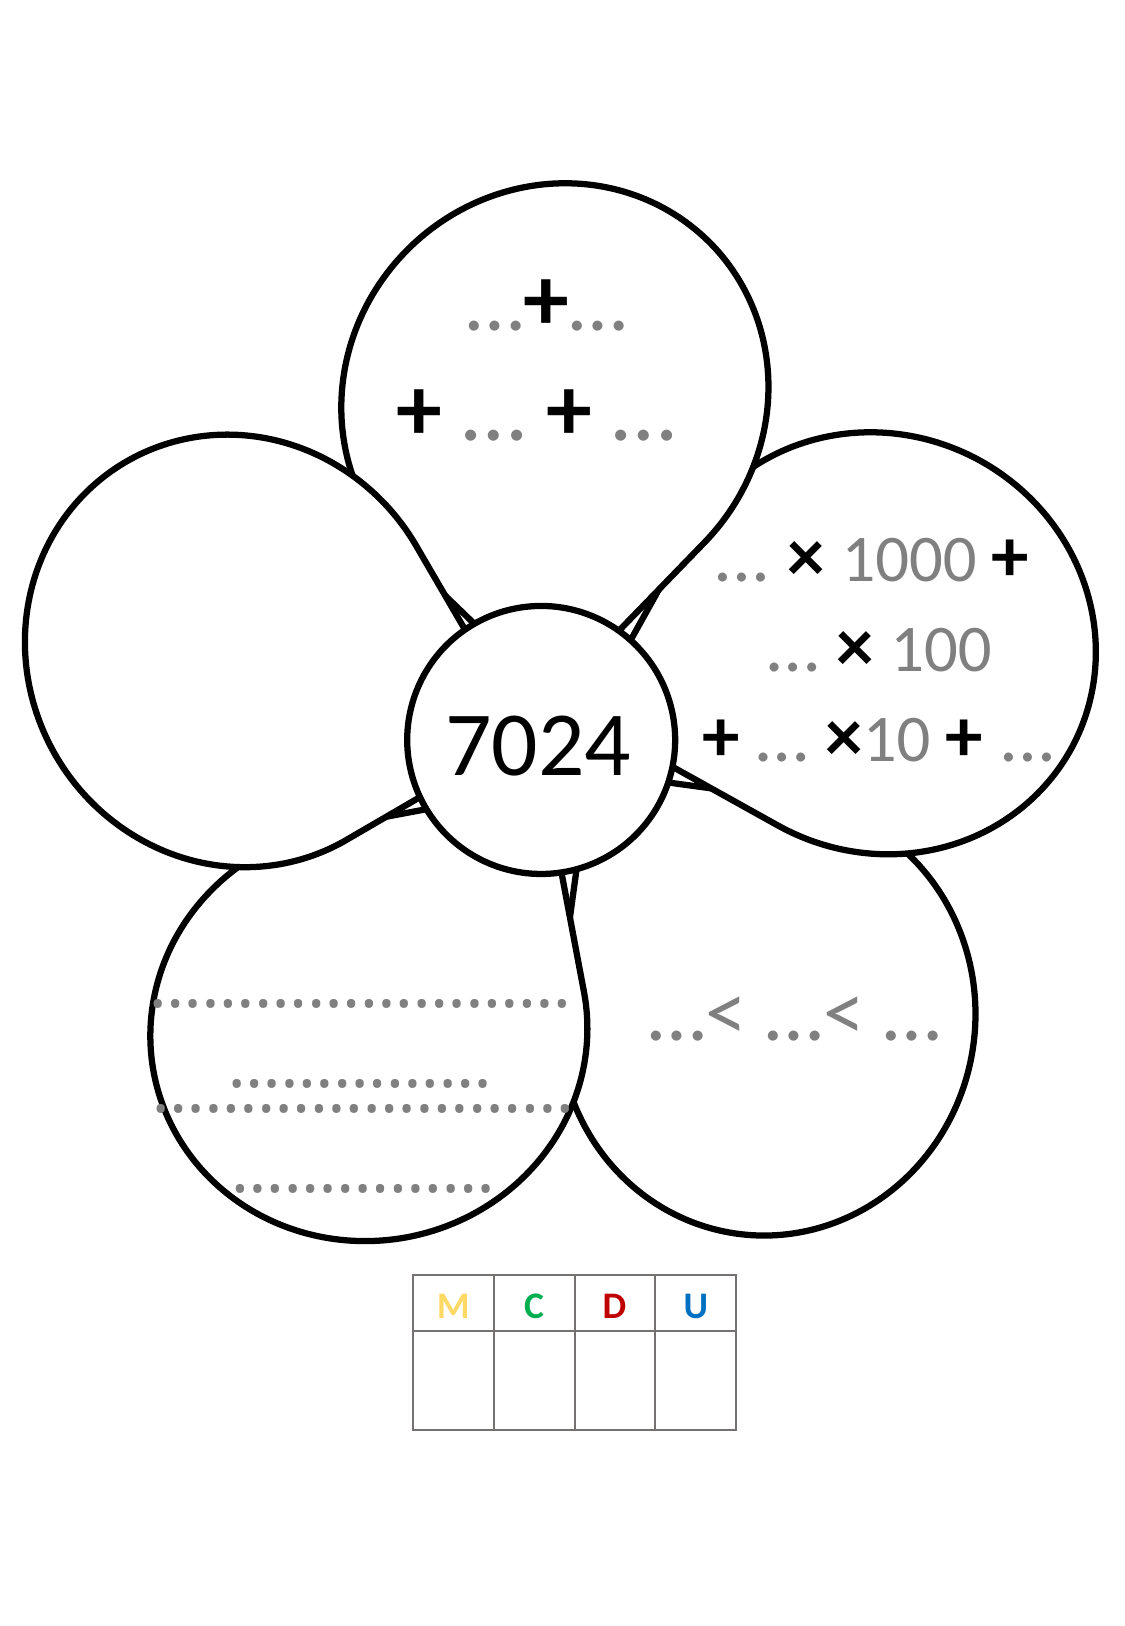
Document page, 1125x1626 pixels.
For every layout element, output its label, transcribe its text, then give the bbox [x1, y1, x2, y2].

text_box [412, 1274, 737, 1430]
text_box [0, 200, 1081, 1258]
text_box ... × 1000 + … × 100 + … ×10 + ... [1081, 499, 1101, 785]
